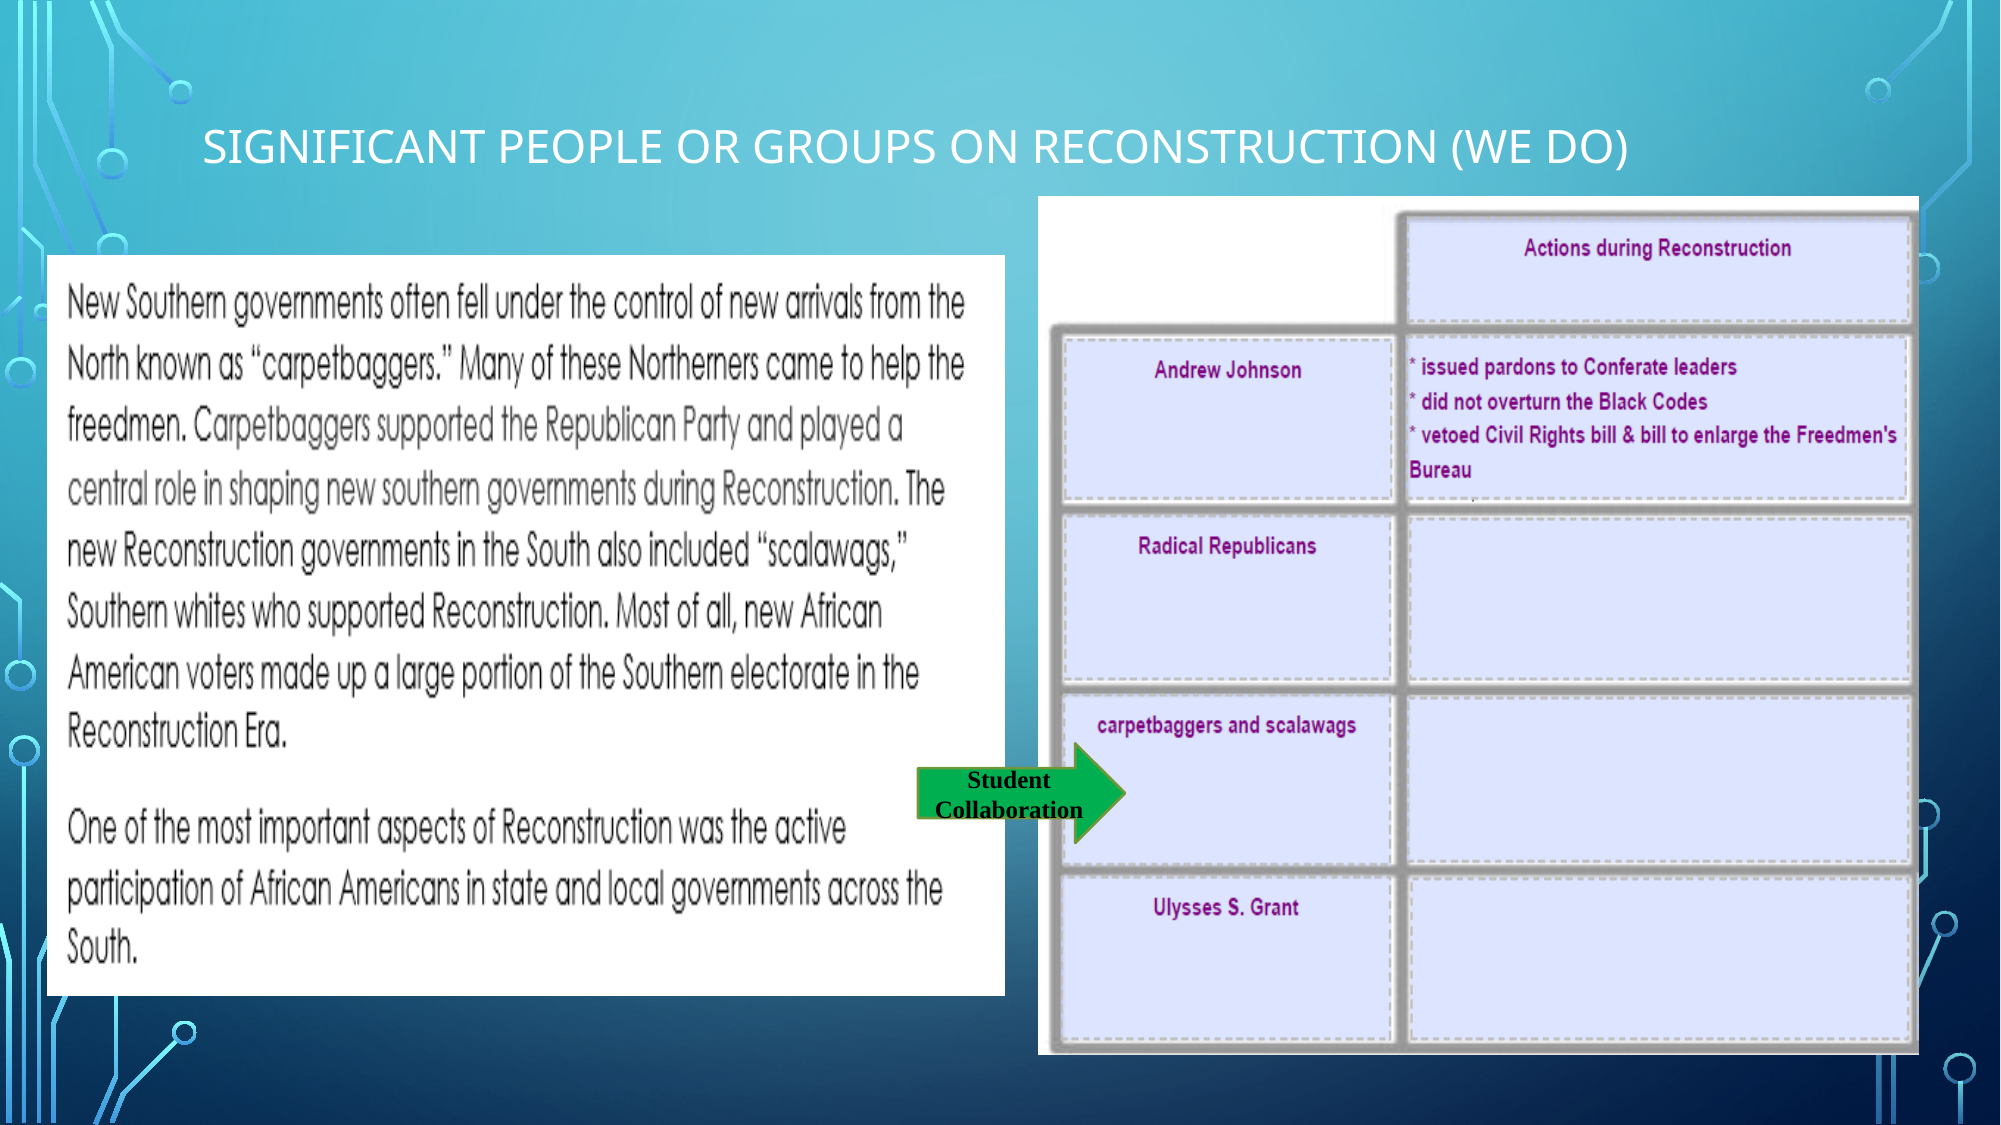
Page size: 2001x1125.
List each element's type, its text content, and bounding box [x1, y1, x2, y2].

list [47, 254, 1005, 996]
title Significant People or Groups on Reconstruction (We Do) [187, 101, 1813, 197]
text_box Student Collaboration [1005, 766, 1038, 820]
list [1038, 196, 1919, 1055]
